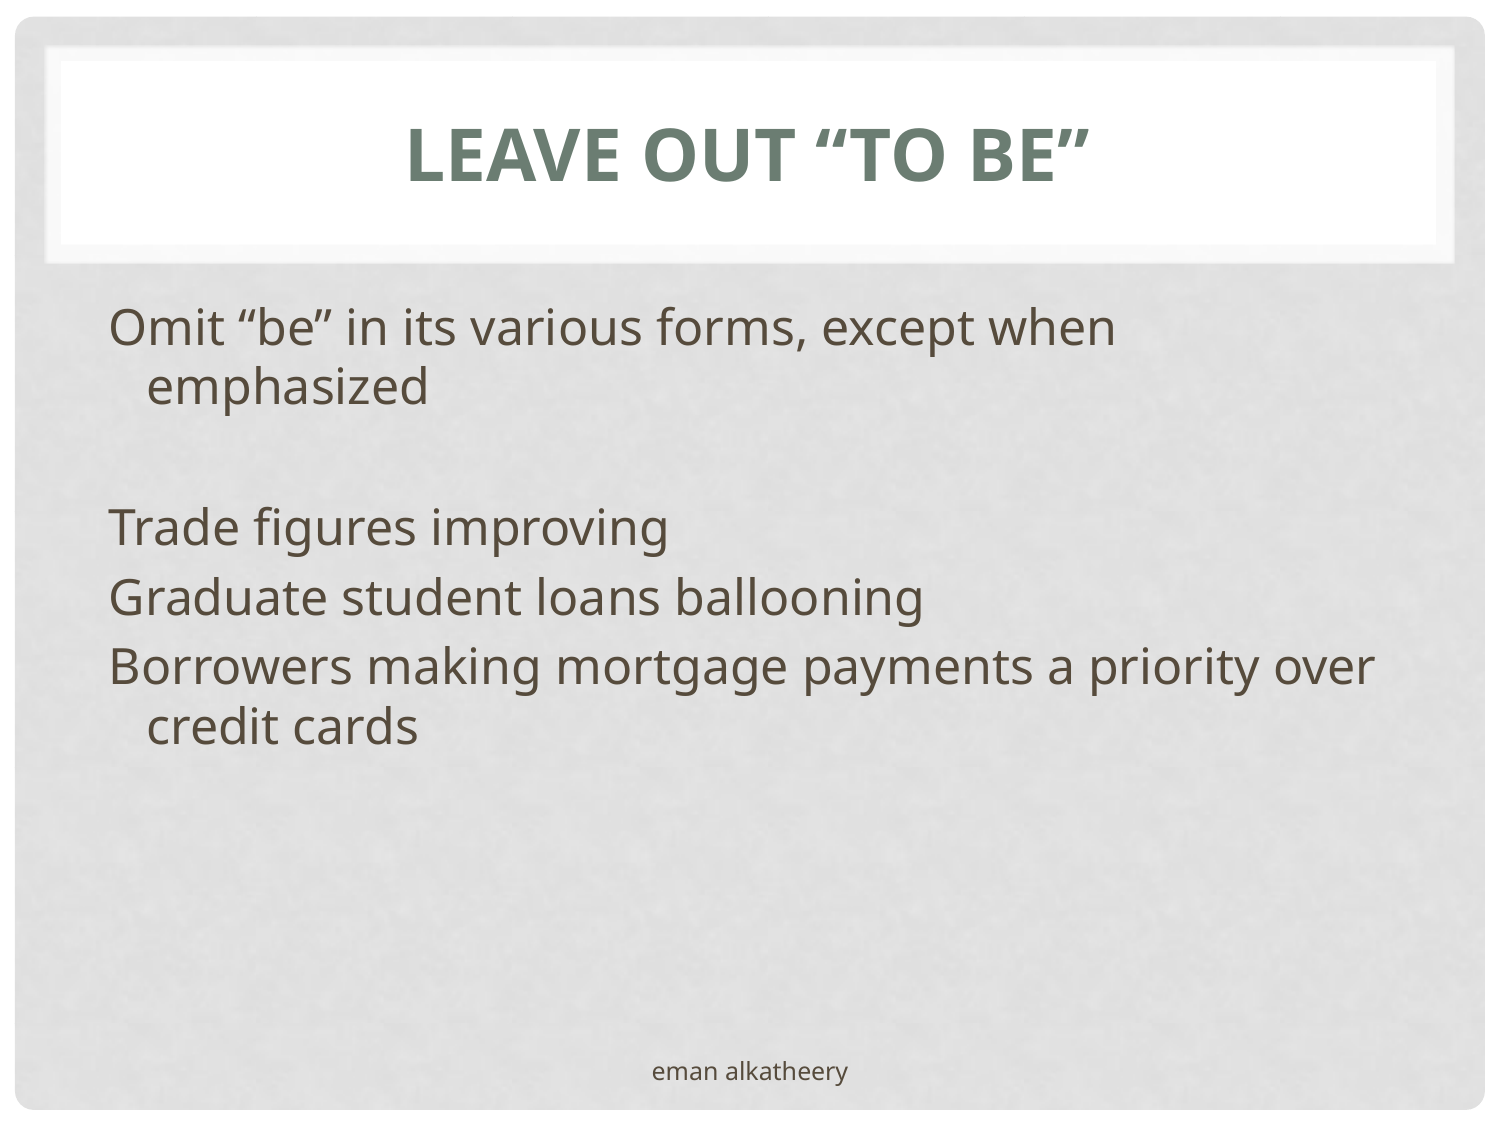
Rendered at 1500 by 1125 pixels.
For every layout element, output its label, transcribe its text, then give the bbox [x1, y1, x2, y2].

list Omit “be” in its various forms, except when emphasized Trade figures improving Graduate student loans ballooning Borrowers making mortgage payments a priority over credit cards [75, 287, 1425, 1005]
title Leave out “to be” [69, 66, 1425, 238]
footer eman alkatheery [512, 1042, 988, 1103]
